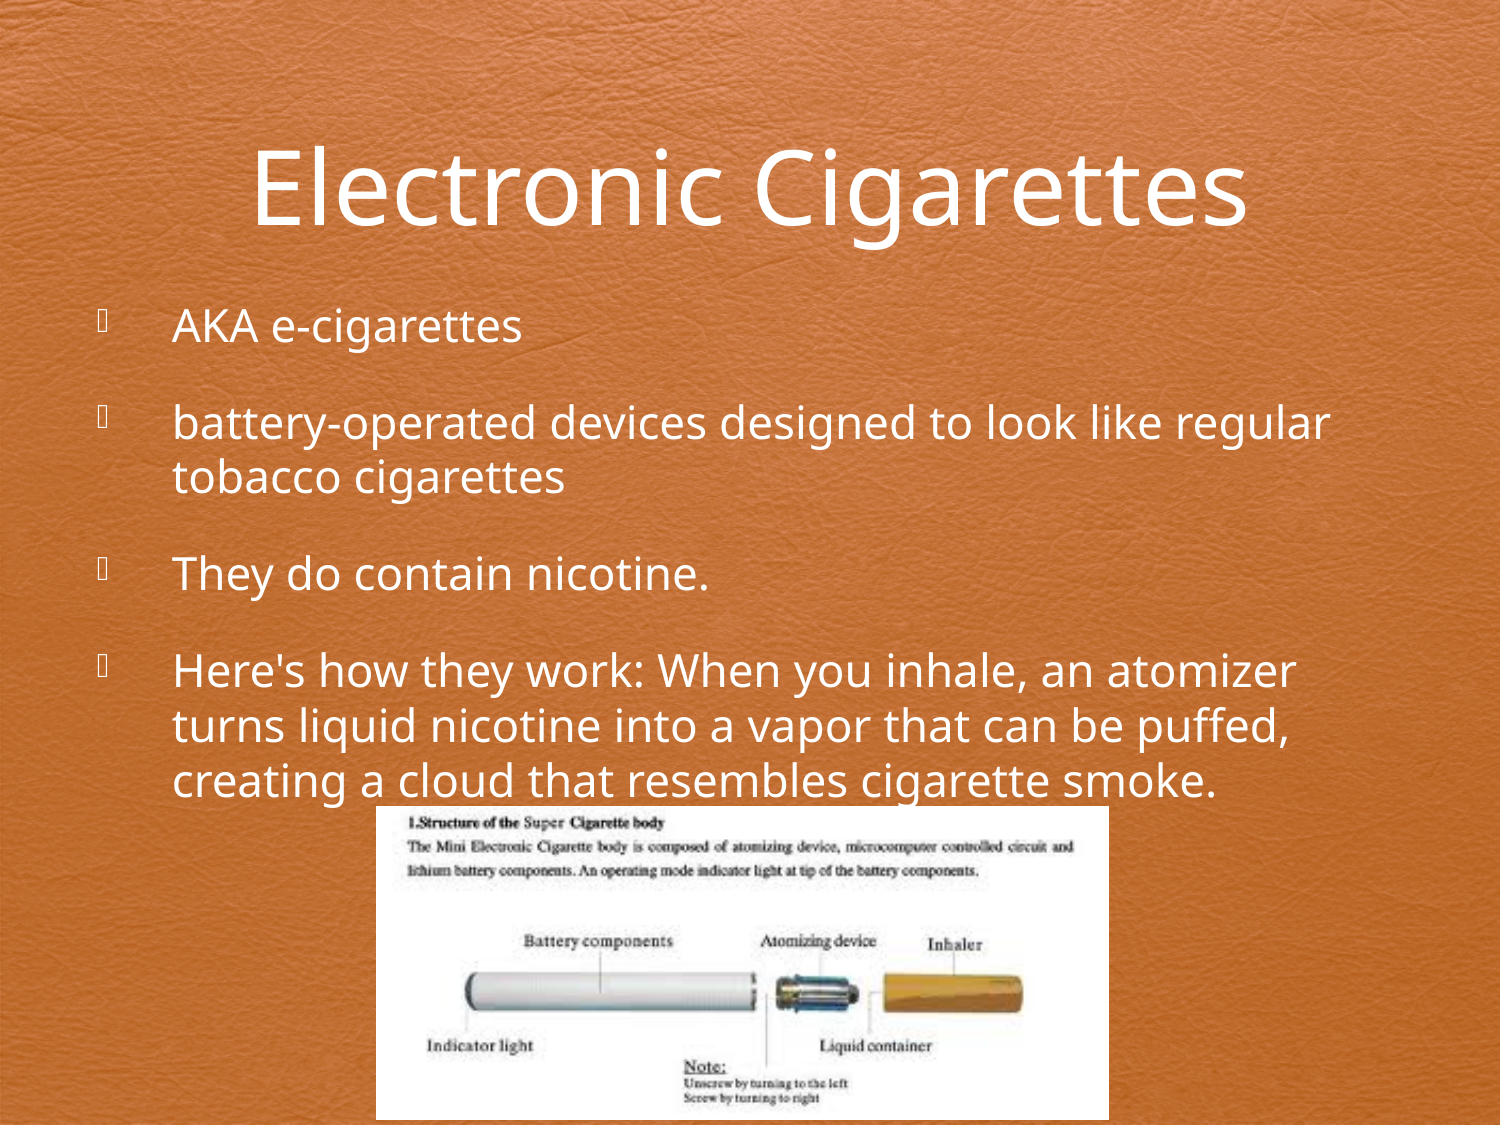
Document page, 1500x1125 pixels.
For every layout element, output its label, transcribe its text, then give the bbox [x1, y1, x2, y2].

title Electronic Cigarettes [81, 15, 1419, 254]
picture [374, 805, 1110, 1122]
list AKA e-cigarettes battery-operated devices designed to look like regular tobacco cigarettes They do contain nicotine. Here's how they work: When you inhale, an atomizer turns liquid nicotine into a vapor that can be puffed, creating a cloud that resembles cigarette smoke. [81, 288, 1419, 1006]
